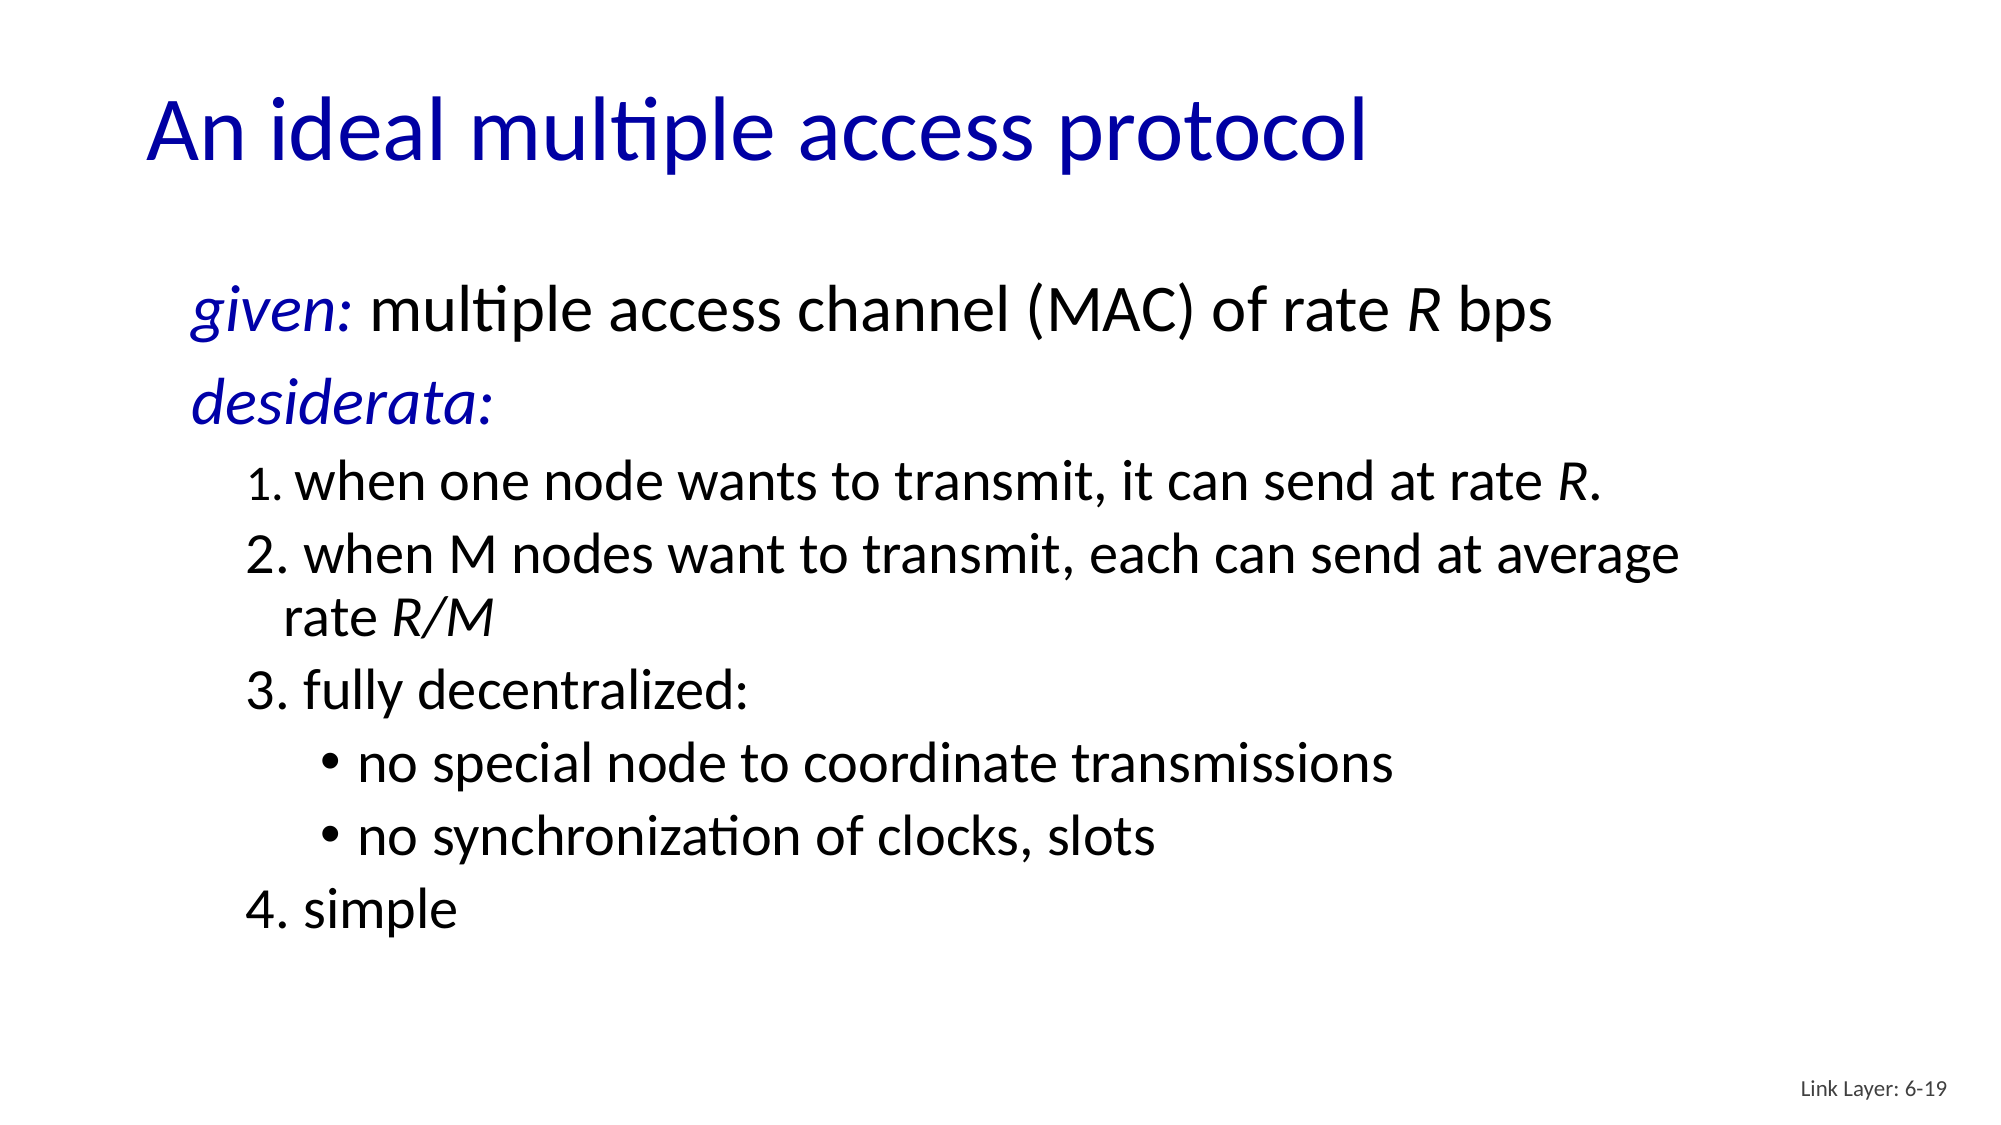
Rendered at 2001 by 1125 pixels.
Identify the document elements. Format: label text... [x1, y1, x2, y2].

slide_number Link Layer: 6-19 [1512, 1056, 1963, 1117]
title An ideal multiple access protocol [131, 57, 1857, 205]
text_box given: multiple access channel (MAC) of rate R bps desiderata: 1. when one node wants to transmit, it can send at rate R. 2. when M nodes want to transmit, each can send at average rate R/M 3. fully decentralized: no special node to coordinate transmissions no synchronization of clocks, slots 4. simple [154, 266, 1805, 1030]
